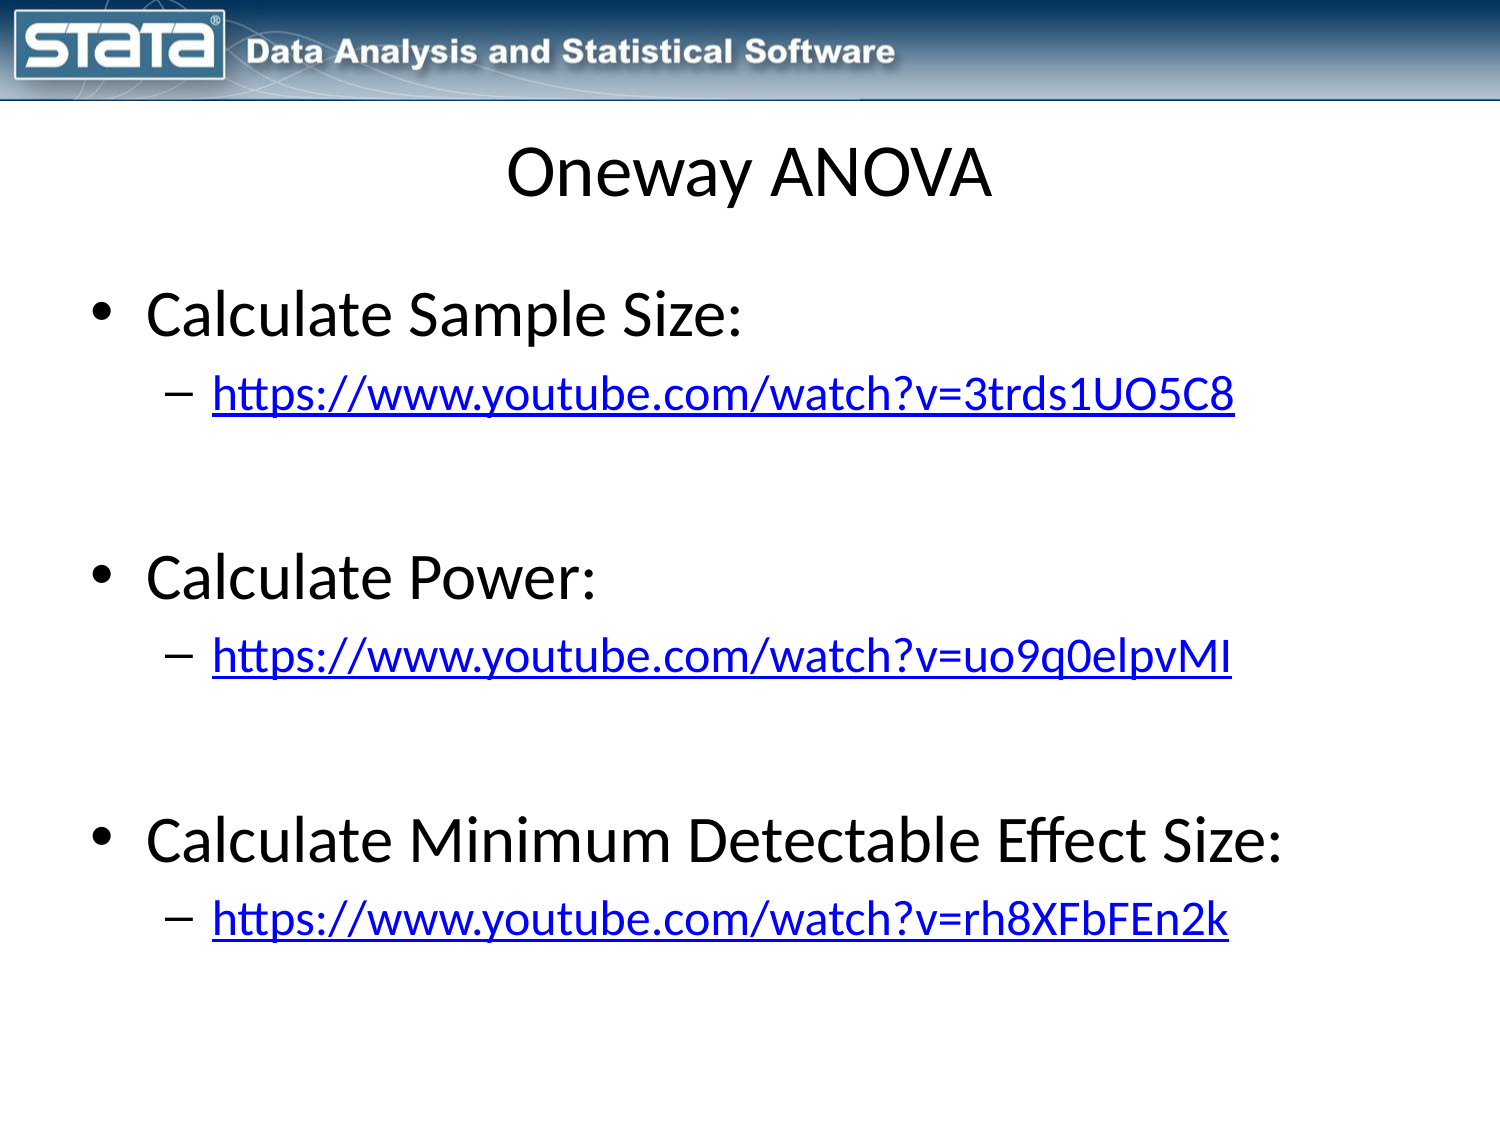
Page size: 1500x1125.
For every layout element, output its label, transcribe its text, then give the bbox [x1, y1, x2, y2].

title Oneway ANOVA [75, 109, 1425, 233]
list Calculate Sample Size: https://www.youtube.com/watch?v=3trds1UO5C8 Calculate Power: https://www.youtube.com/watch?v=uo9q0elpvMI Calculate Minimum Detectable Effect Size: https://www.youtube.com/watch?v=rh8XFbFEn2k [75, 262, 1425, 1073]
picture [0, 0, 1500, 102]
